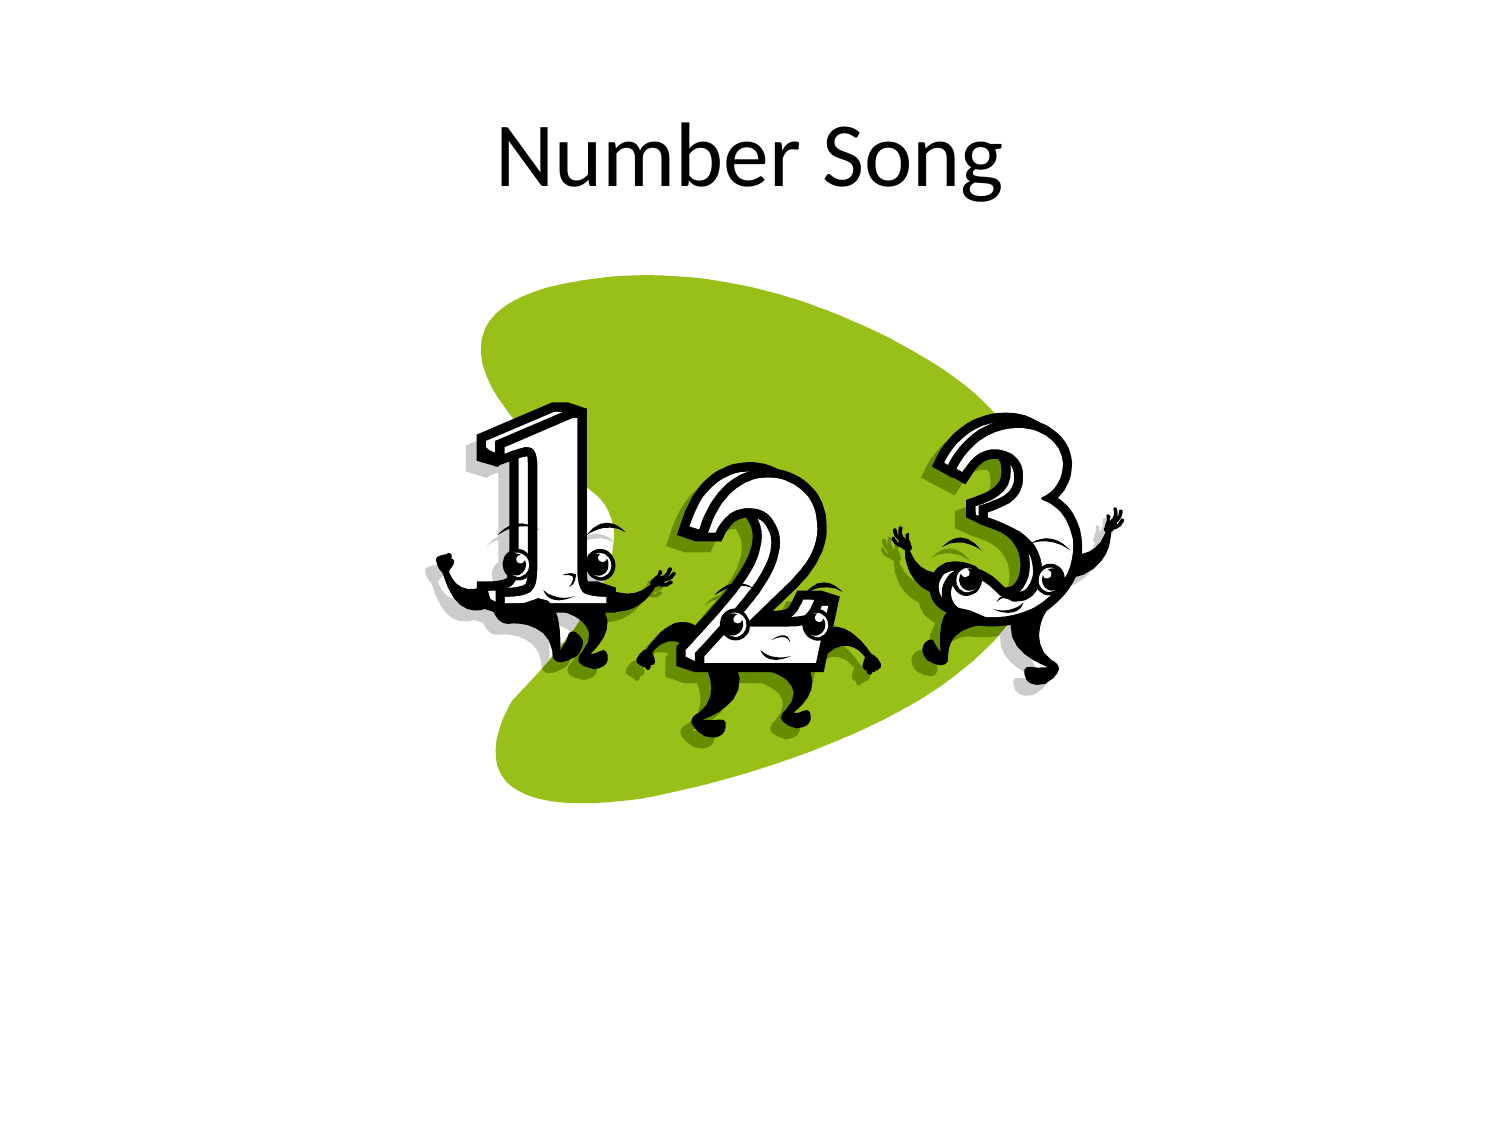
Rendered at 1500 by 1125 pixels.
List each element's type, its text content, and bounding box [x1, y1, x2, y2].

title Number Song [112, 62, 1388, 238]
picture [424, 274, 1125, 804]
